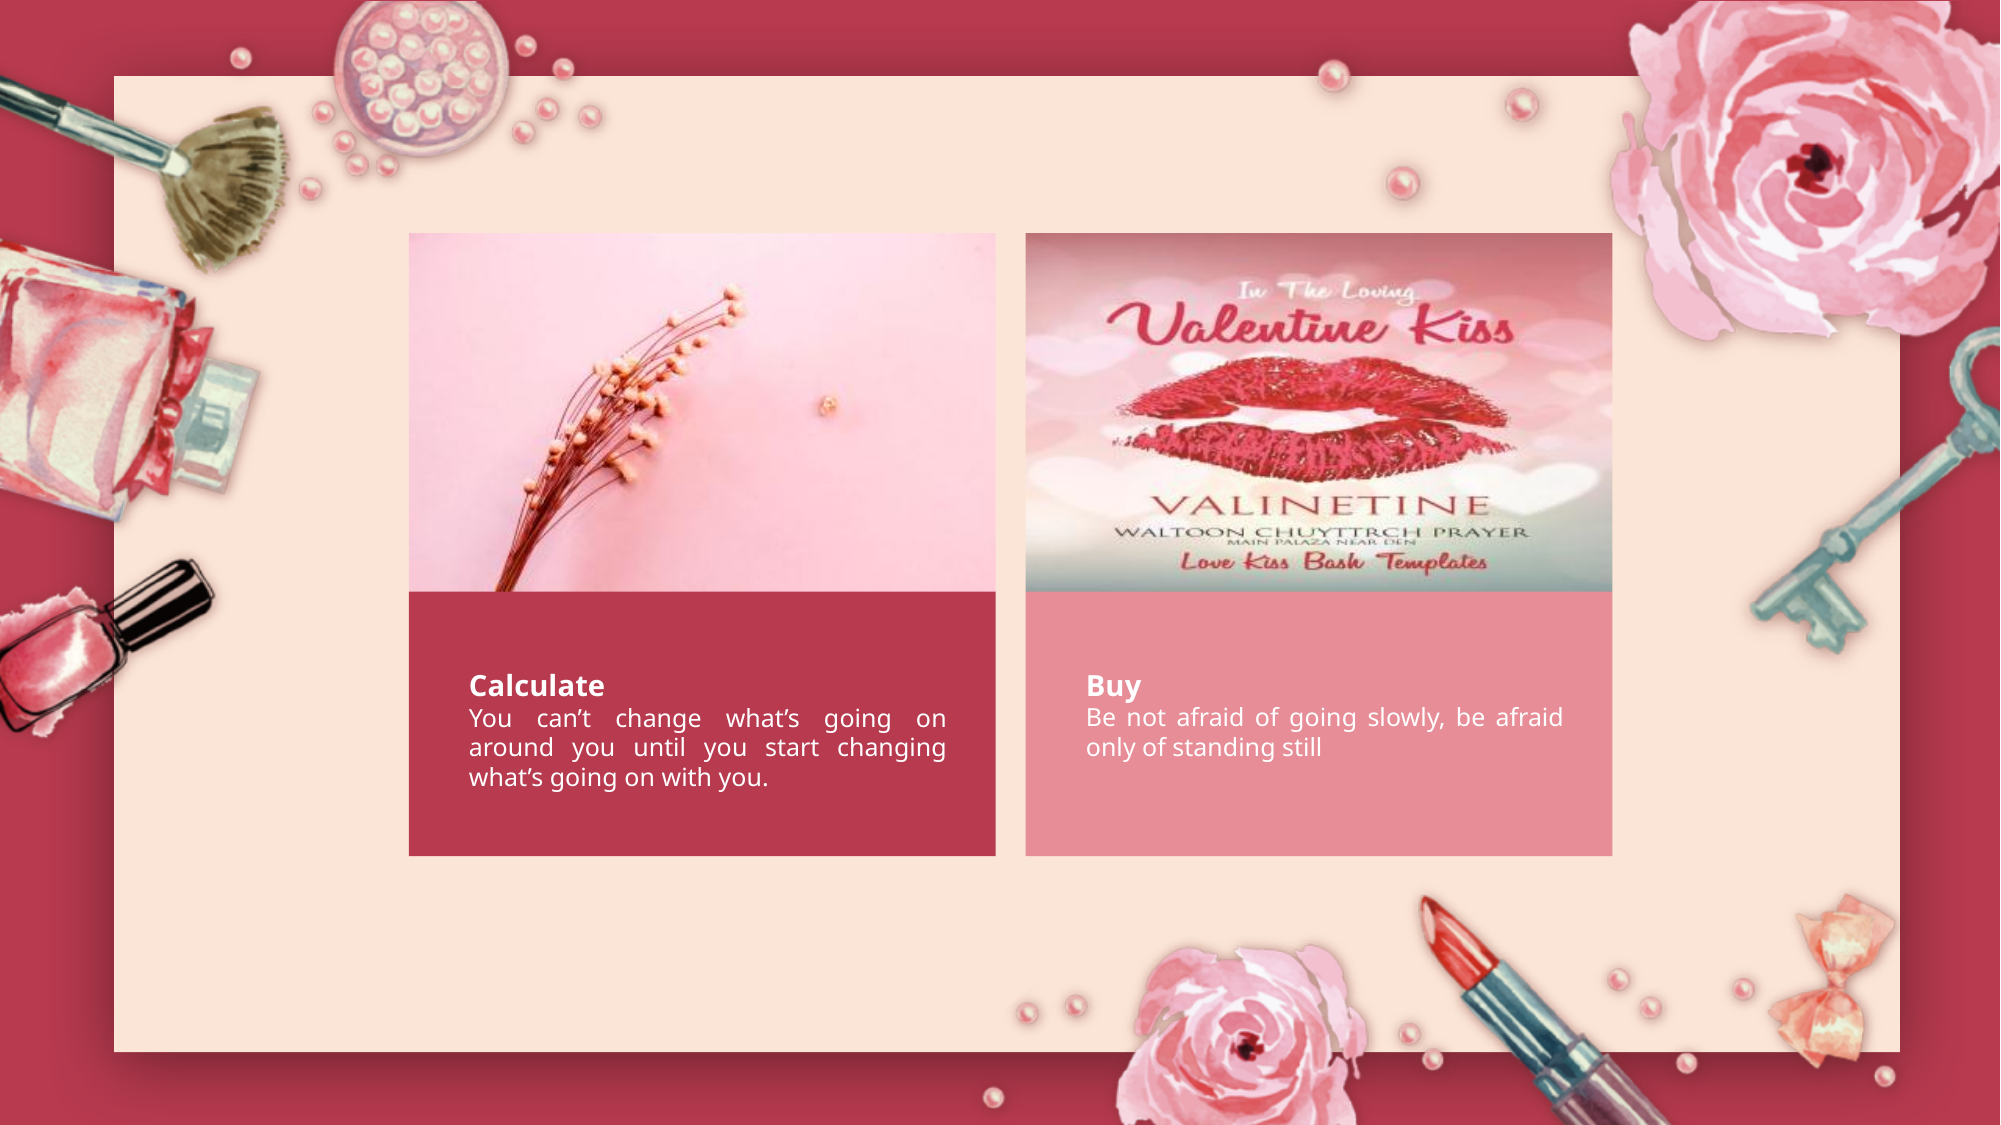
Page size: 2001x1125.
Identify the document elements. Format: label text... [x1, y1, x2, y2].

text_box Calculate You can’t change what’s going on around you until you start changing what’s going on with you. [468, 667, 948, 792]
text_box [1025, 232, 1613, 591]
text_box [408, 591, 997, 857]
picture [0, 1, 2000, 1125]
text_box [408, 232, 997, 591]
text_box [1025, 591, 1613, 857]
text_box Buy Be not afraid of going slowly, be afraid only of standing still [1085, 667, 1565, 762]
